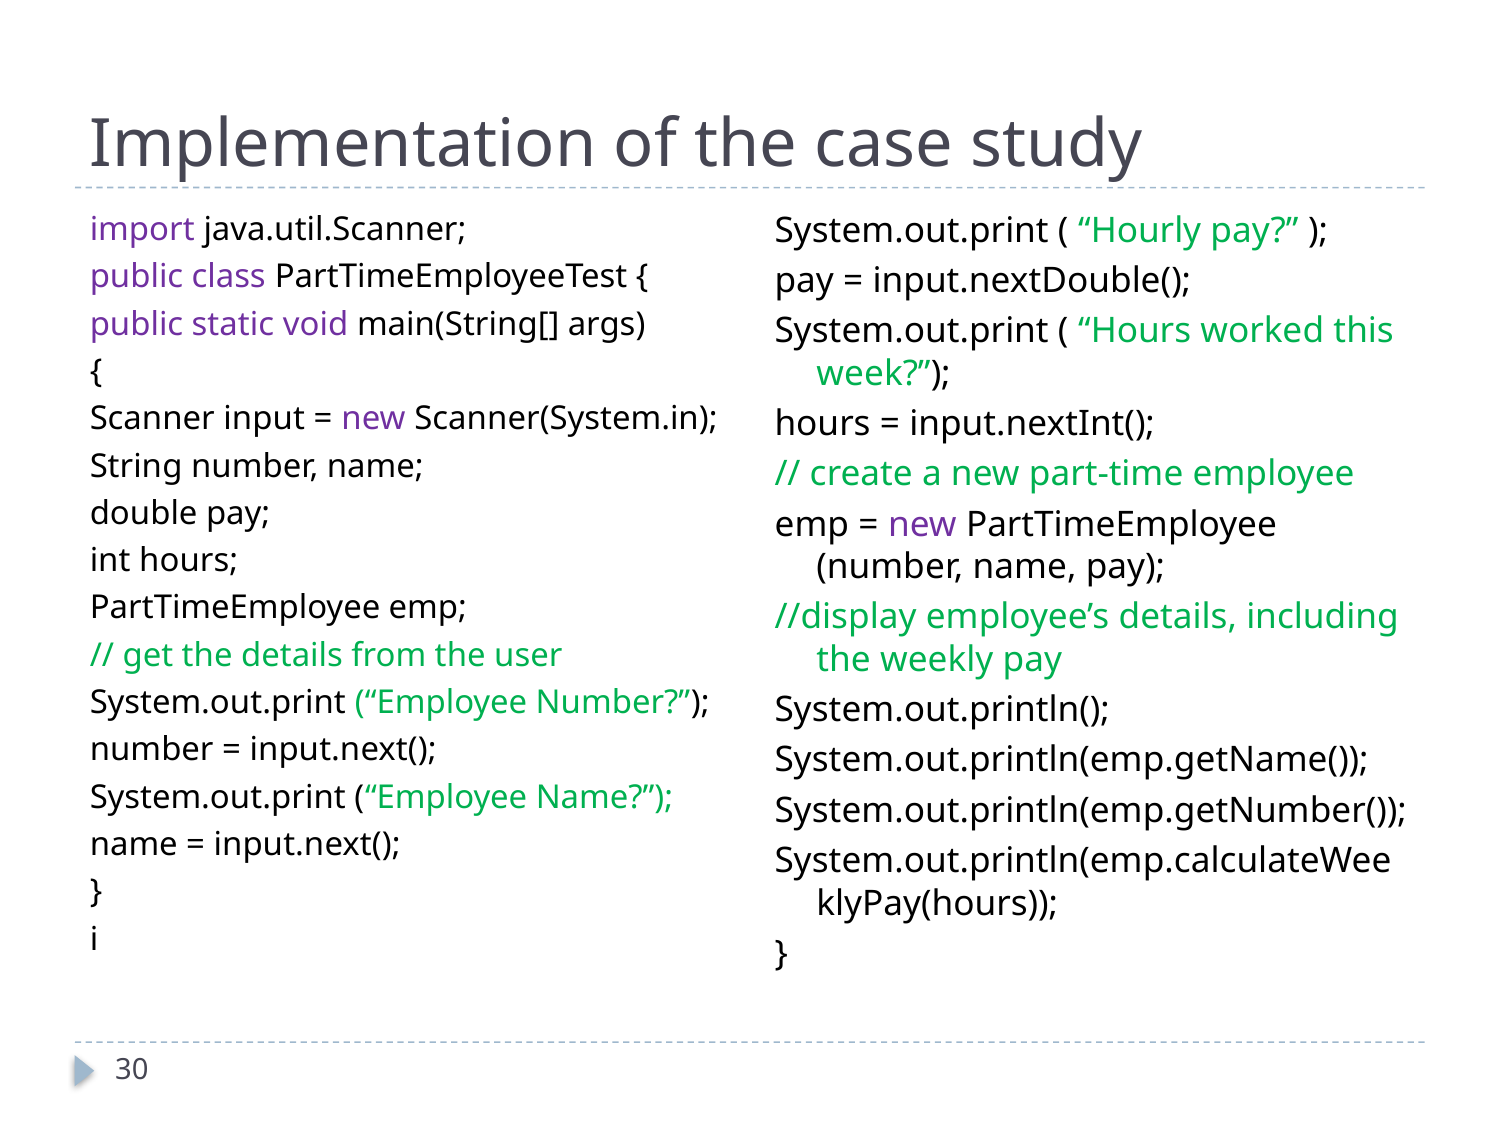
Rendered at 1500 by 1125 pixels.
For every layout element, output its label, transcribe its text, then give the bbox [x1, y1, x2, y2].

title Implementation of the case study [75, 37, 1425, 188]
slide_number 30 [100, 1042, 426, 1103]
list import java.util.Scanner; public class PartTimeEmployeeTest { public static void main(String[] args) { Scanner input = new Scanner(System.in); String number, name; double pay; int hours; PartTimeEmployee emp; // get the details from the user System.out.print (“Employee Number?”); number = input.next(); System.out.print (“Employee Name?”); name = input.next(); } i [75, 200, 738, 1010]
list System.out.print ( “Hourly pay?” ); pay = input.nextDouble(); System.out.print ( “Hours worked this week?”); hours = input.nextInt(); // create a new part-time employee emp = new PartTimeEmployee (number, name, pay); //display employee’s details, including the weekly pay System.out.println(); System.out.println(emp.getName()); System.out.println(emp.getNumber()); System.out.println(emp.calculateWeeklyPay(hours)); } [759, 199, 1423, 1010]
